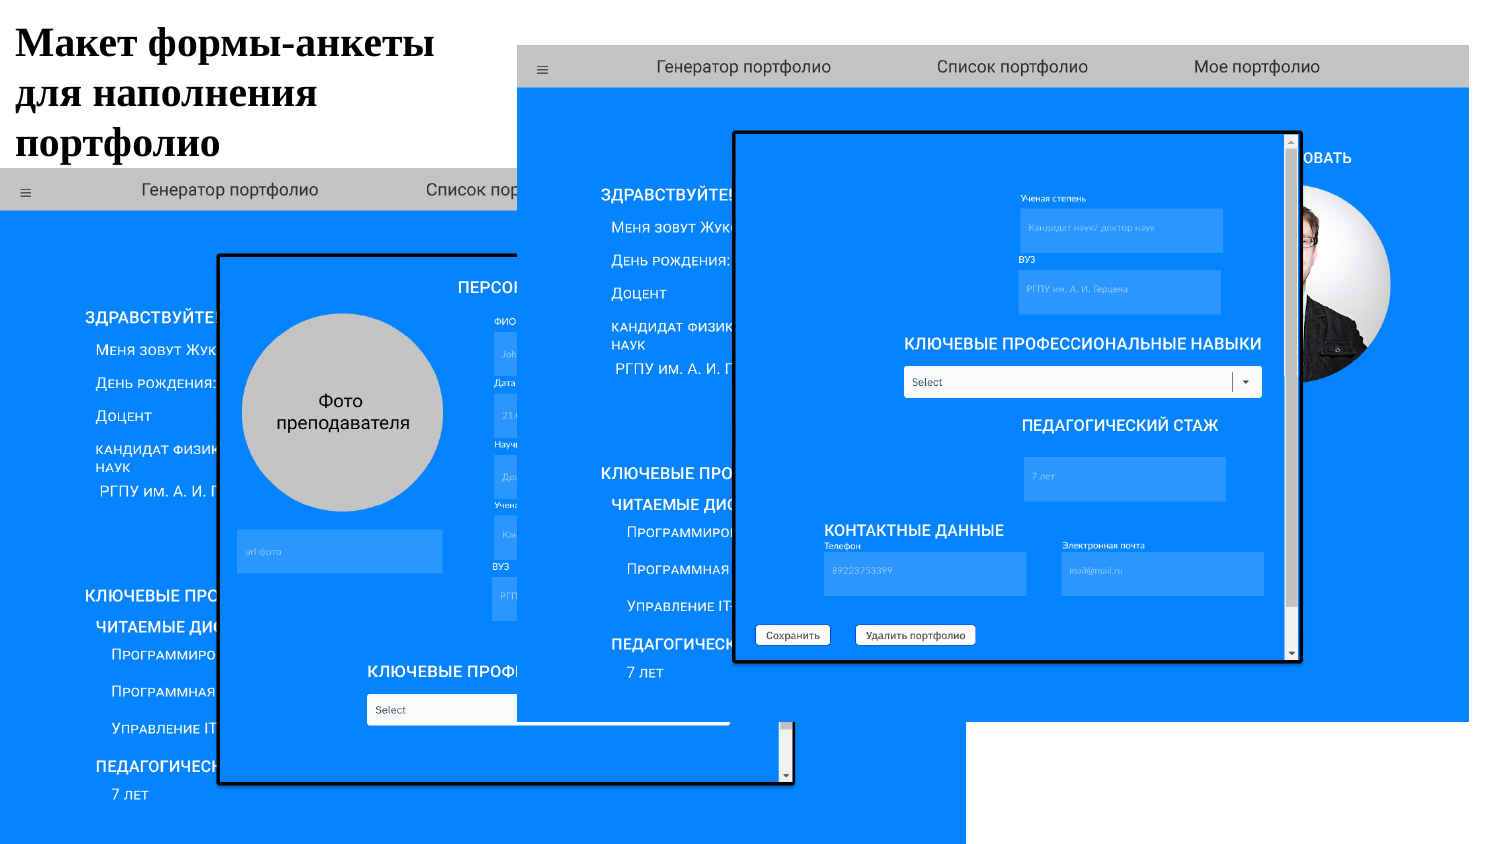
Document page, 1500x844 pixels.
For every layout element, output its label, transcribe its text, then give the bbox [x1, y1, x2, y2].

picture [0, 44, 1469, 844]
text_box Макет формы-анкеты для наполнения портфолио [0, 0, 528, 166]
